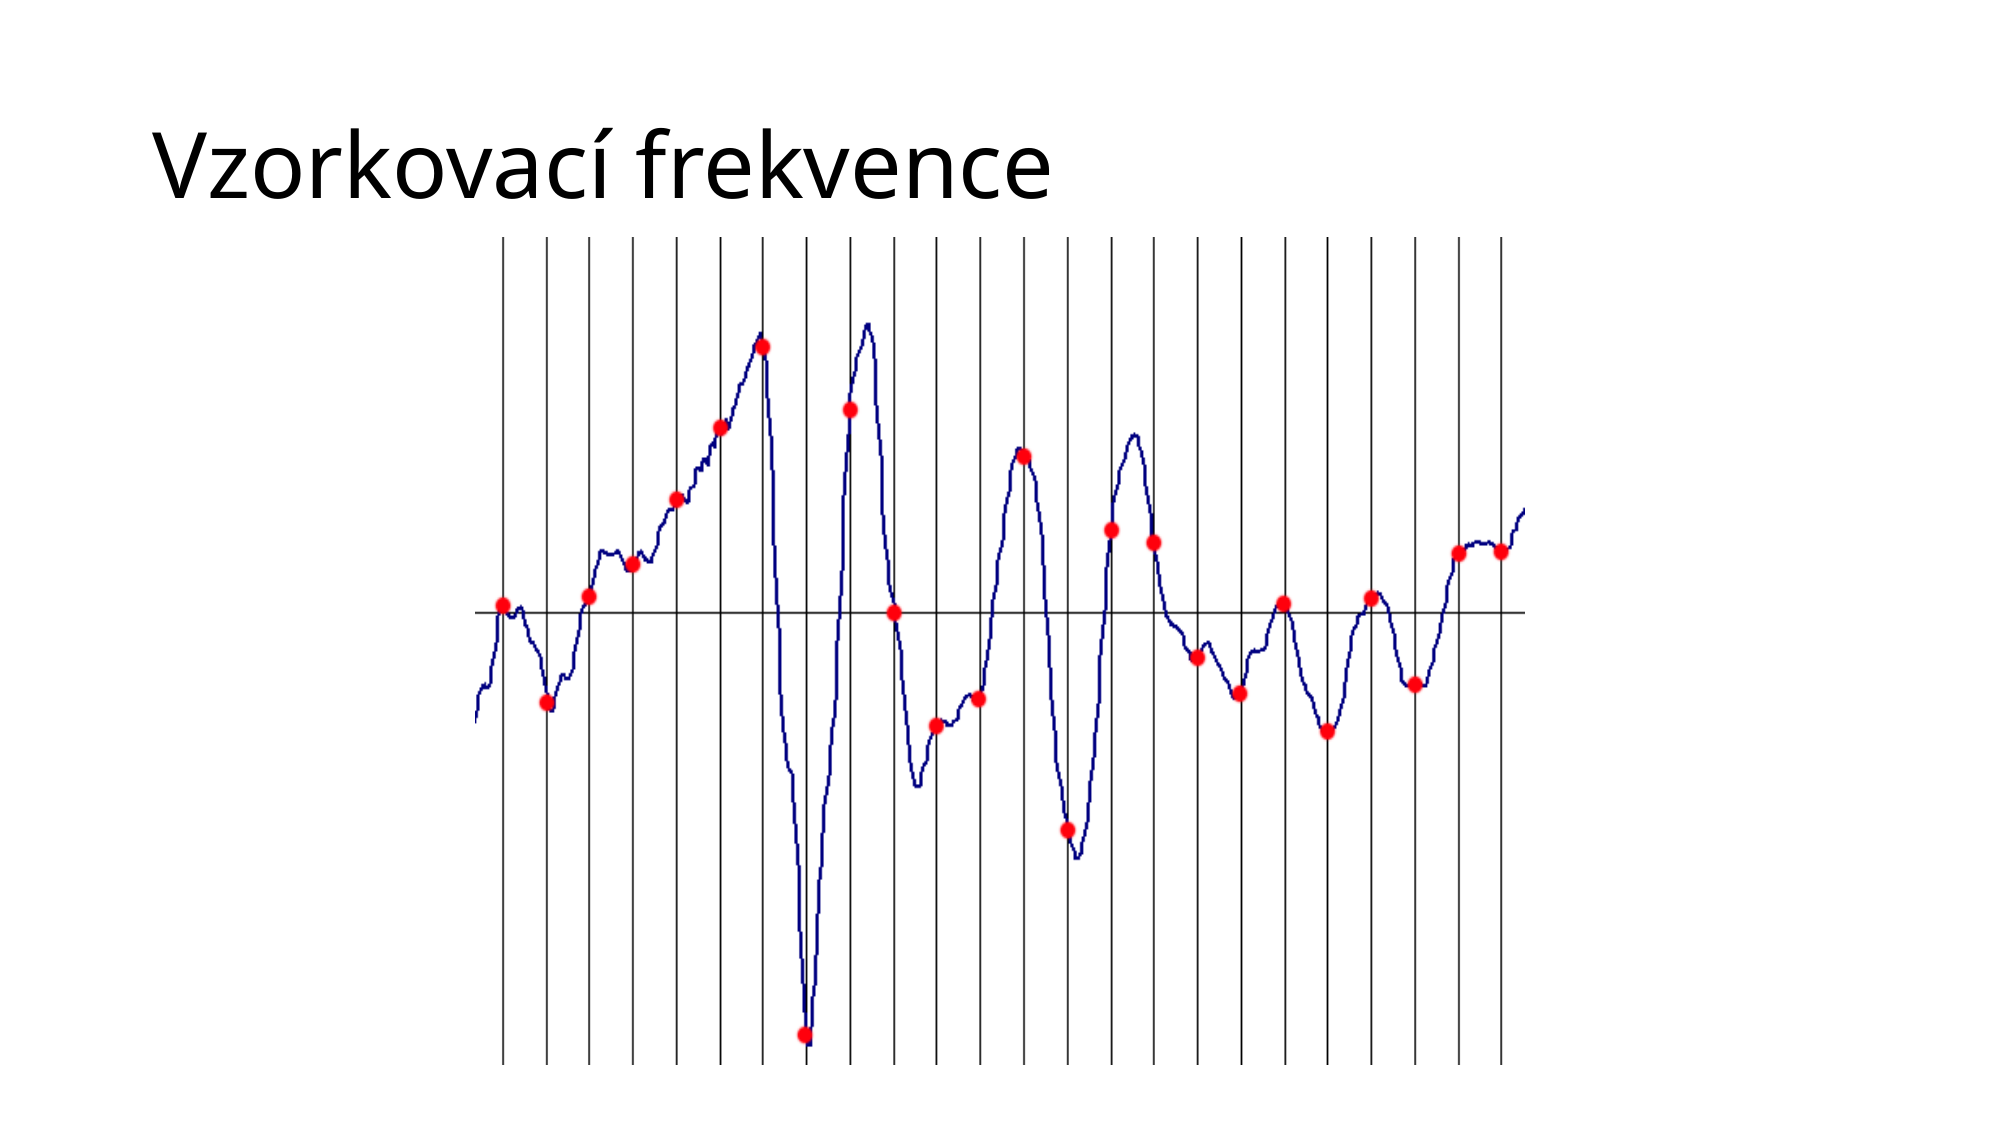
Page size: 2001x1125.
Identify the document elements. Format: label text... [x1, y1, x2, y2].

title Vzorkovací frekvence [137, 59, 1863, 278]
picture [475, 237, 1525, 1065]
